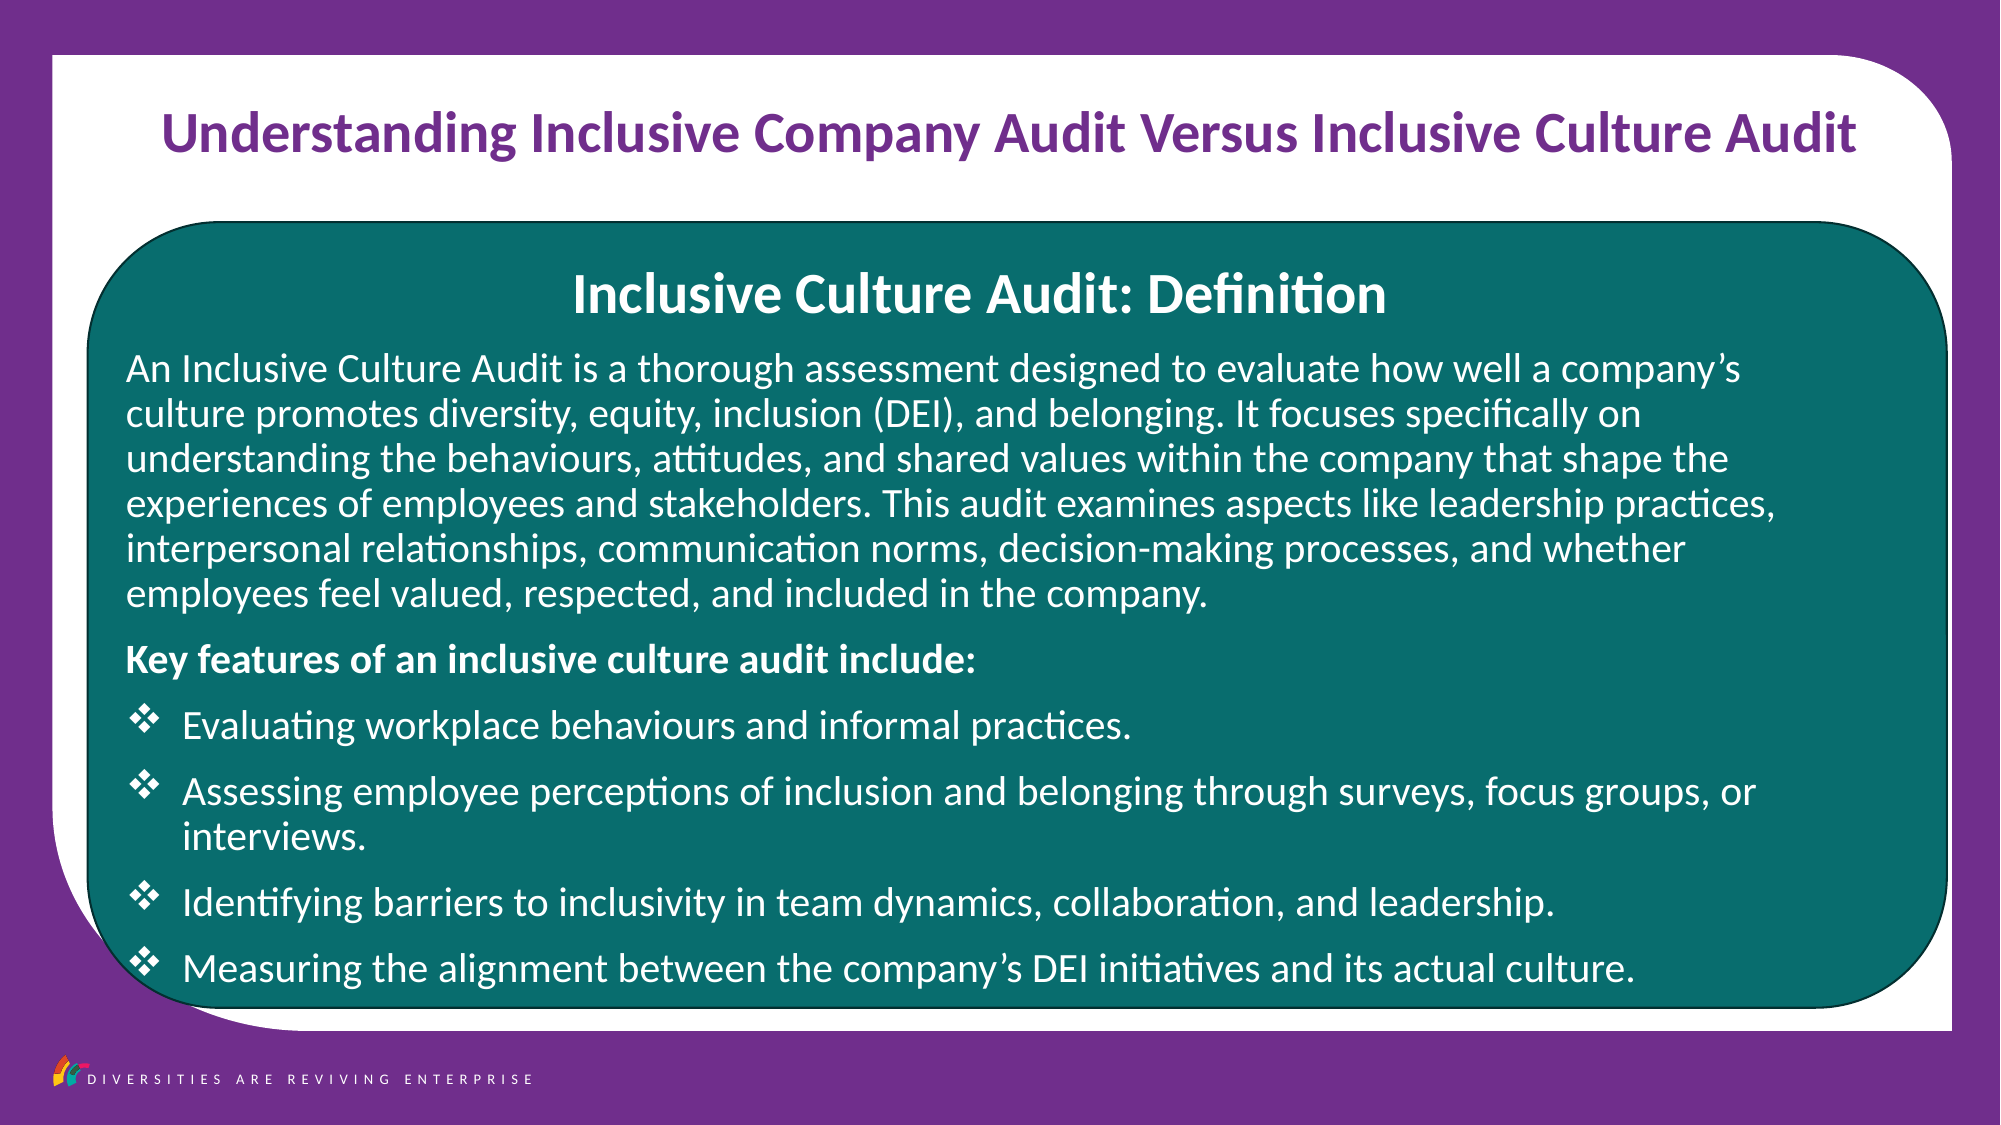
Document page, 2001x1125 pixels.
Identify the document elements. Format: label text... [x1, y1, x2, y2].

list Inclusive Culture Audit: Definition An Inclusive Culture Audit is a thorough assessment designed to evaluate how well a company’s culture promotes diversity, equity, inclusion (DEI), and belonging. It focuses specifically on understanding the behaviours, attitudes, and shared values within the company that shape the experiences of employees and stakeholders. This audit examines aspects like leadership practices, interpersonal relationships, communication norms, decision-making processes, and whether employees feel valued, respected, and included in the company. Key features of an inclusive culture audit include: Evaluating workplace behaviours and informal practices. Assessing employee perceptions of inclusion and belonging through surveys, focus groups, or interviews. Identifying barriers to inclusivity in team dynamics, collaboration, and leadership. Measuring the alignment between the company’s DEI initiatives and its actual culture. [111, 255, 1850, 892]
text_box [86, 228, 1948, 1009]
list Understanding Inclusive Company Audit Versus Inclusive Culture Audit [146, 95, 1889, 228]
